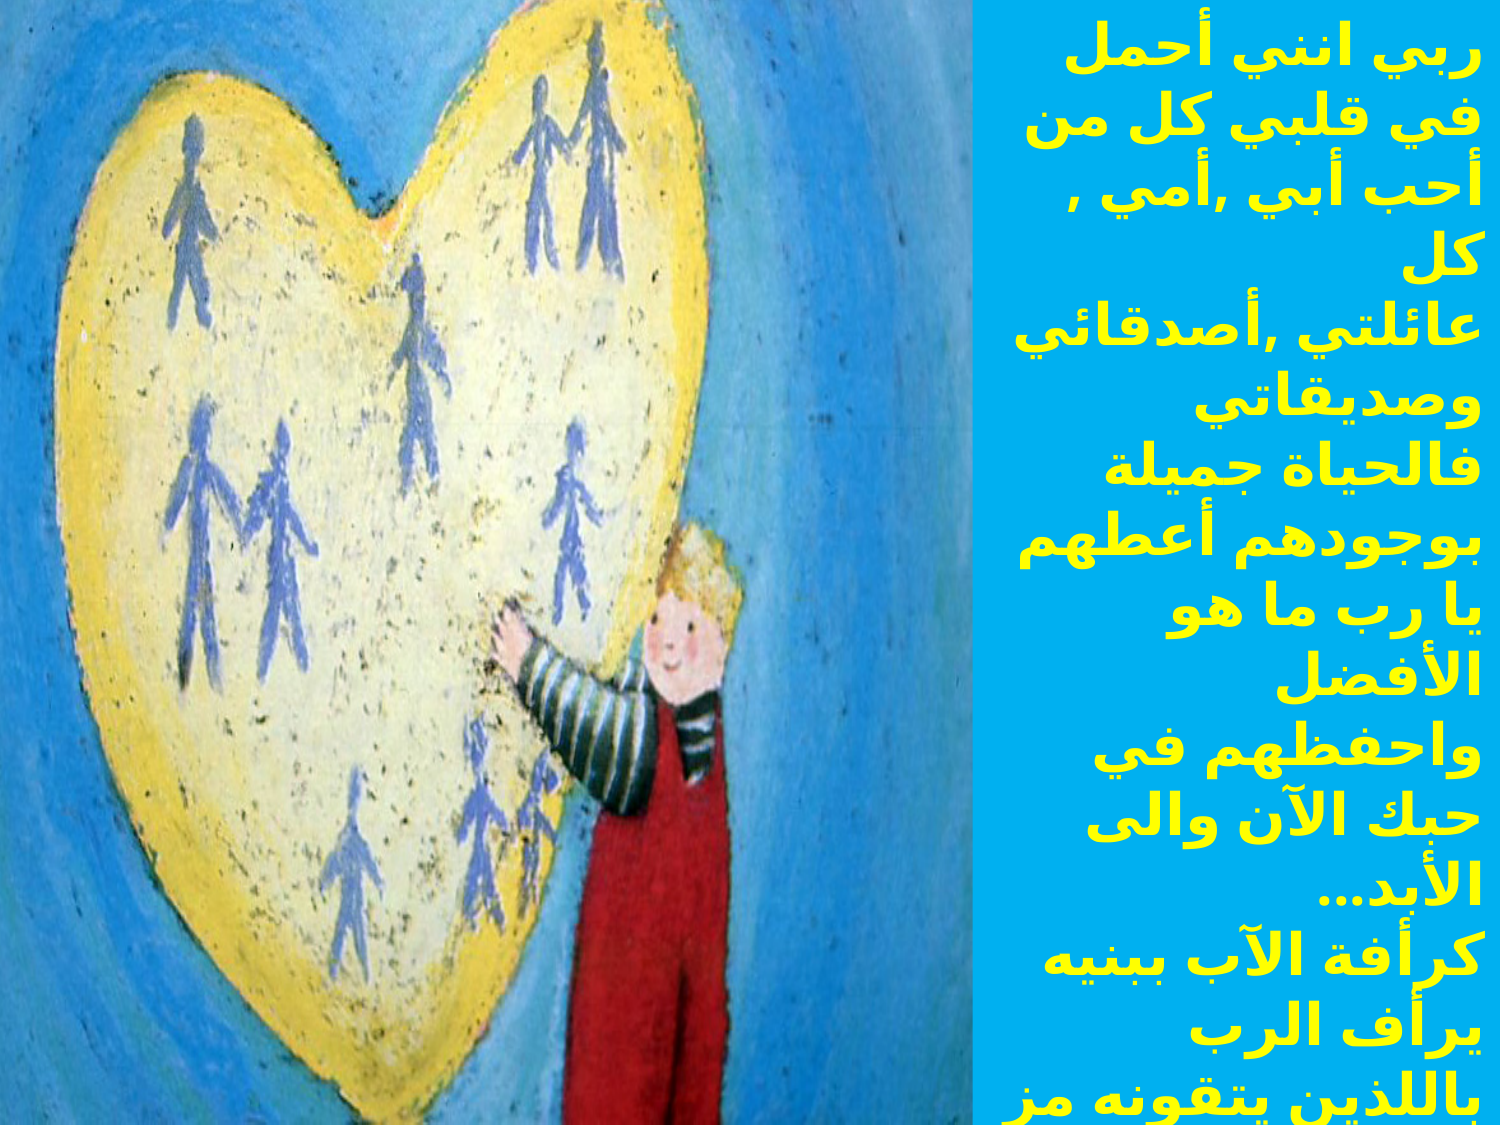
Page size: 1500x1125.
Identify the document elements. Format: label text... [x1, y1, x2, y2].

picture [0, 0, 972, 1125]
text_box ربي انني أحمل في قلبي كل من أحب أبي ,أمي , كل عائلتي ,أصدقائي وصديقاتي فالحياة جميلة بوجودهم أعطهم يا رب ما هو الأفضل واحفظهم في حبك الآن والى الأبد... كرأفة الآب ببنيه يرأف الرب باللذين يتقونه مز 102 بفضل أولئك الذين نحبهم نتعرف قليلا على حب الرب وبصلاتنا من أجلهم ندخل أكثر في حب الرب [974, 0, 1500, 1125]
